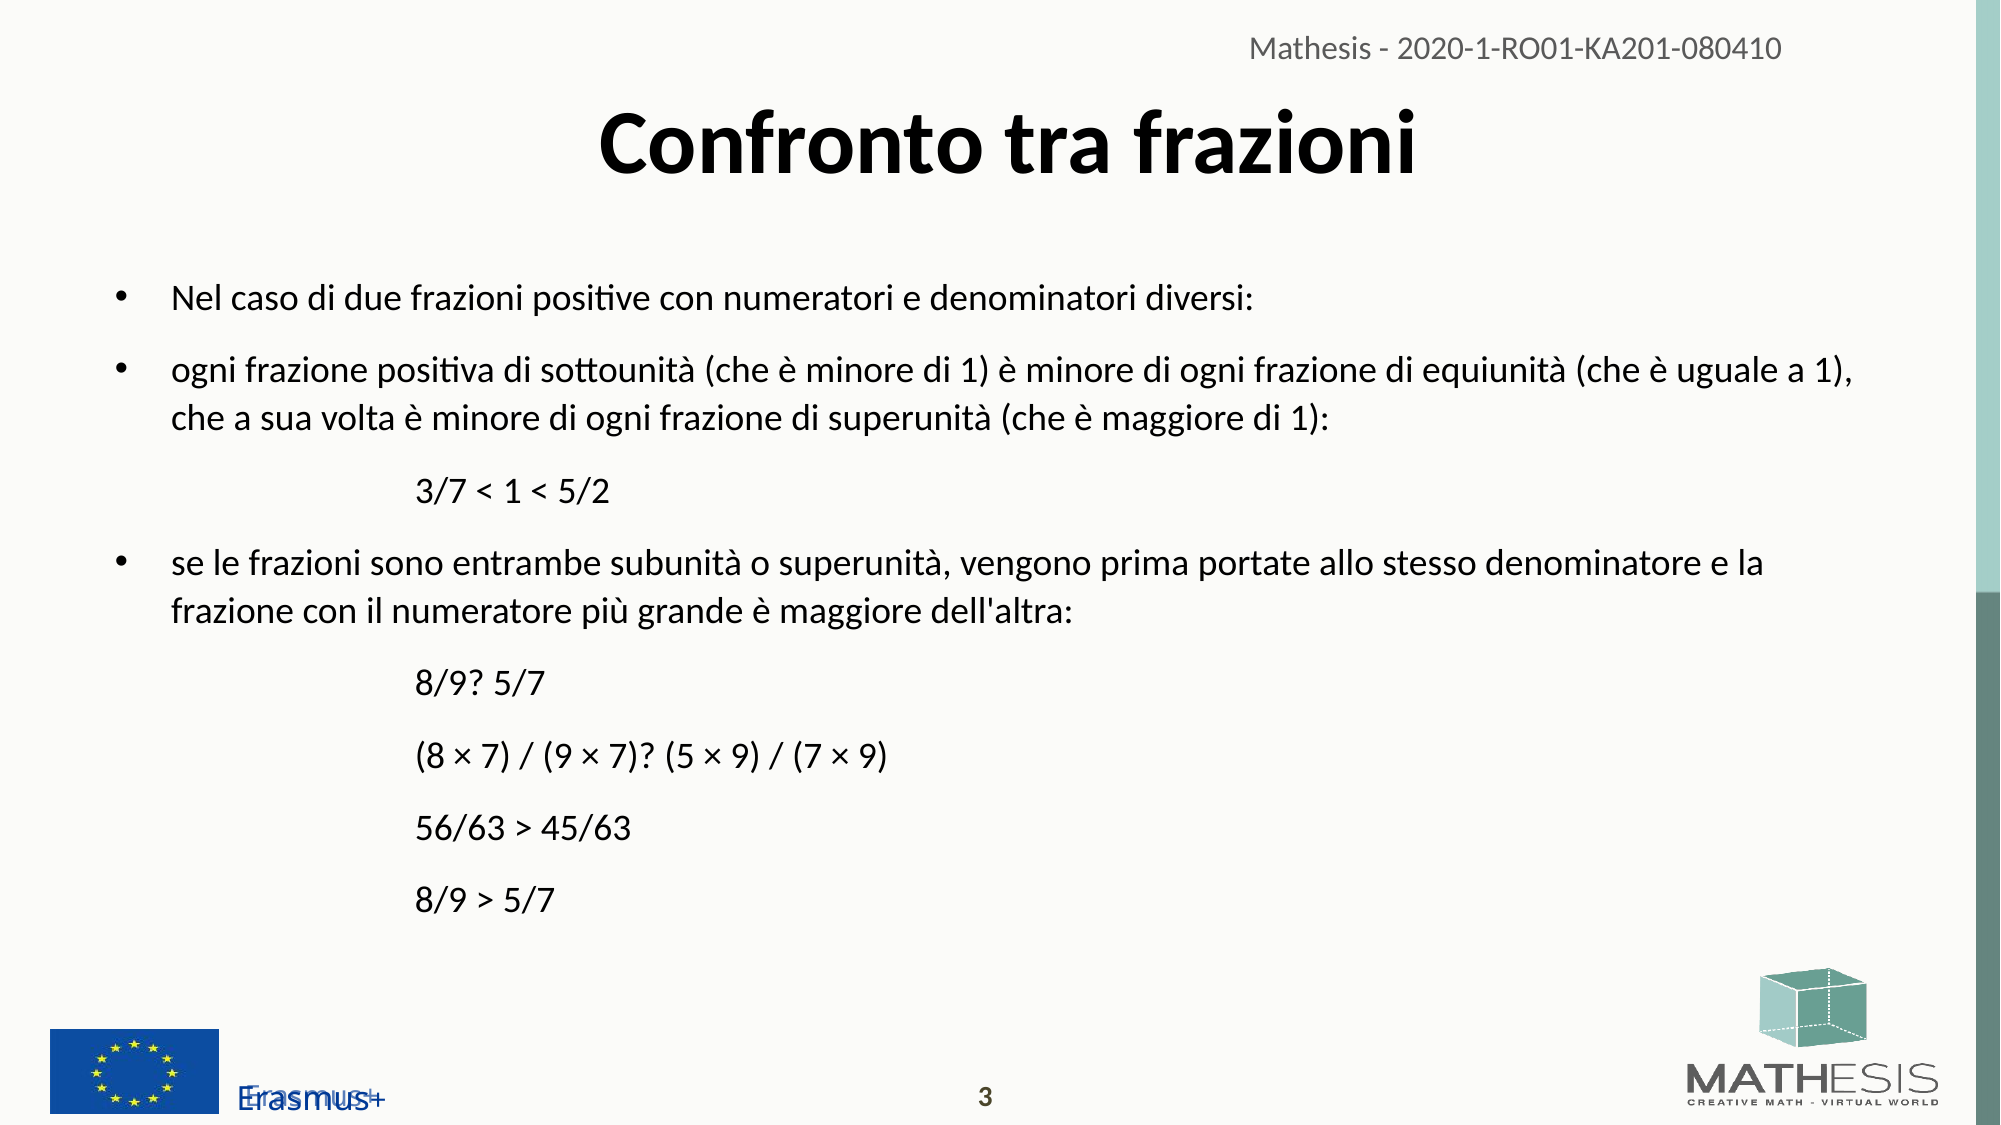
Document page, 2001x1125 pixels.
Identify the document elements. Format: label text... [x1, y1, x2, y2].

title Confronto tra frazioni [108, 75, 1909, 263]
picture [50, 1029, 219, 1114]
list Nel caso di due frazioni positive con numeratori e denominatori diversi: ogni frazione positiva di sottounità (che è minore di 1) è minore di ogni frazione di equiunità (che è uguale a 1), che a sua volta è minore di ogni frazione di superunità (che è maggiore di 1): 3/7 < 1 < 5/2 se le frazioni sono entrambe subunità o superunità, vengono prima portate allo stesso denominatore e la frazione con il numeratore più grande è maggiore dell'altra: 8/9? 5/7 (8 × 7) / (9 × 7)? (5 × 9) / (7 × 9) 56/63 > 45/63 8/9 > 5/7 [99, 262, 1900, 1005]
